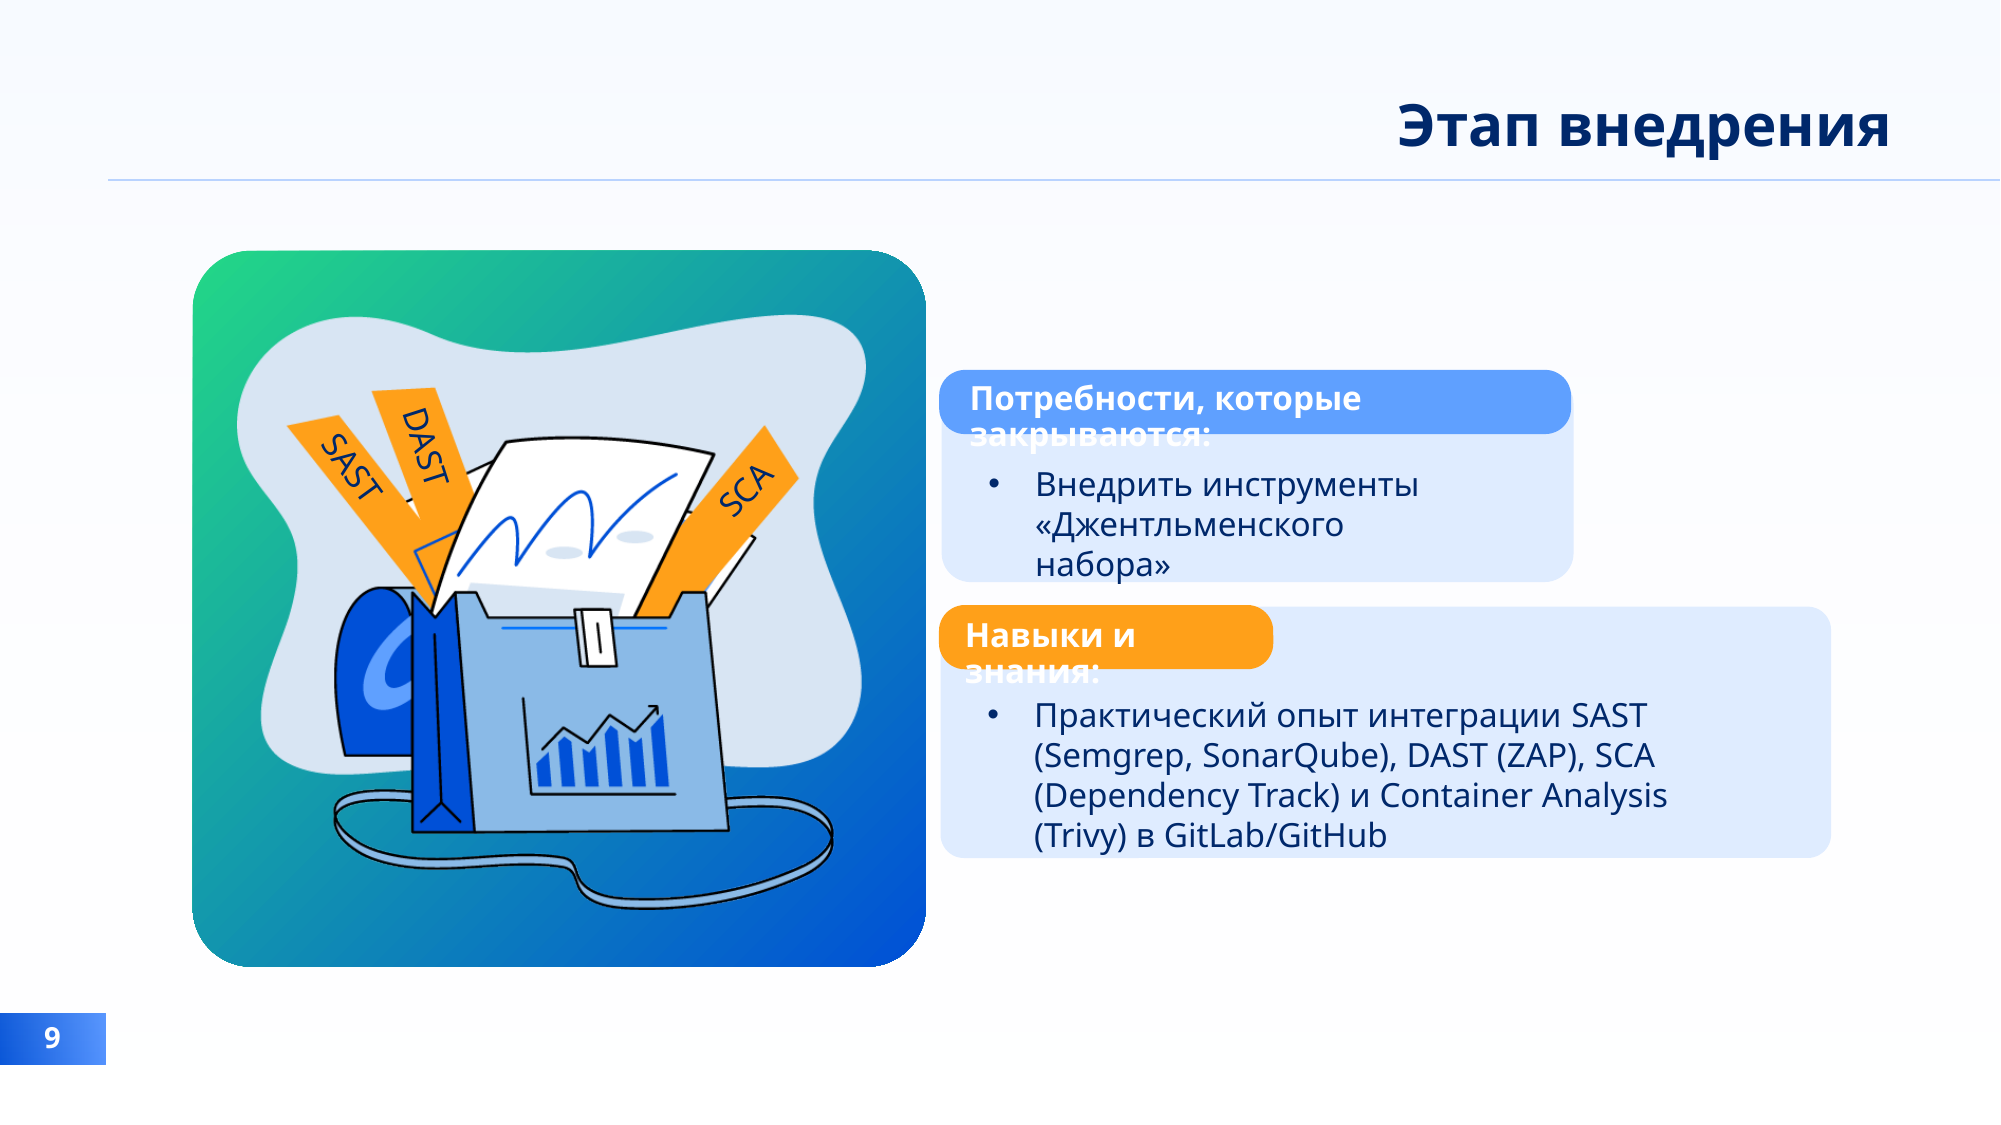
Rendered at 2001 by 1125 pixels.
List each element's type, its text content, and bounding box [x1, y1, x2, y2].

text_box Практический опыт интеграции SAST (Semgrep, SonarQube), DAST (ZAP), SCA (Dependency Track) и Container Analysis (Trivy) в GitLab/GitHub [972, 686, 1774, 932]
title Этап внедрения [108, 88, 1892, 167]
text_box Навыки и знания: [949, 611, 1274, 667]
text_box Внедрить инструменты «Джентльменского набора» [973, 455, 1497, 591]
text_box [937, 603, 1266, 666]
text_box [940, 391, 1575, 584]
text_box [938, 368, 1573, 436]
text_box [952, 667, 1261, 671]
text_box [191, 249, 927, 968]
text_box [939, 605, 1833, 860]
text_box Потребности, которые закрываются: [954, 374, 1550, 430]
picture [237, 314, 866, 910]
